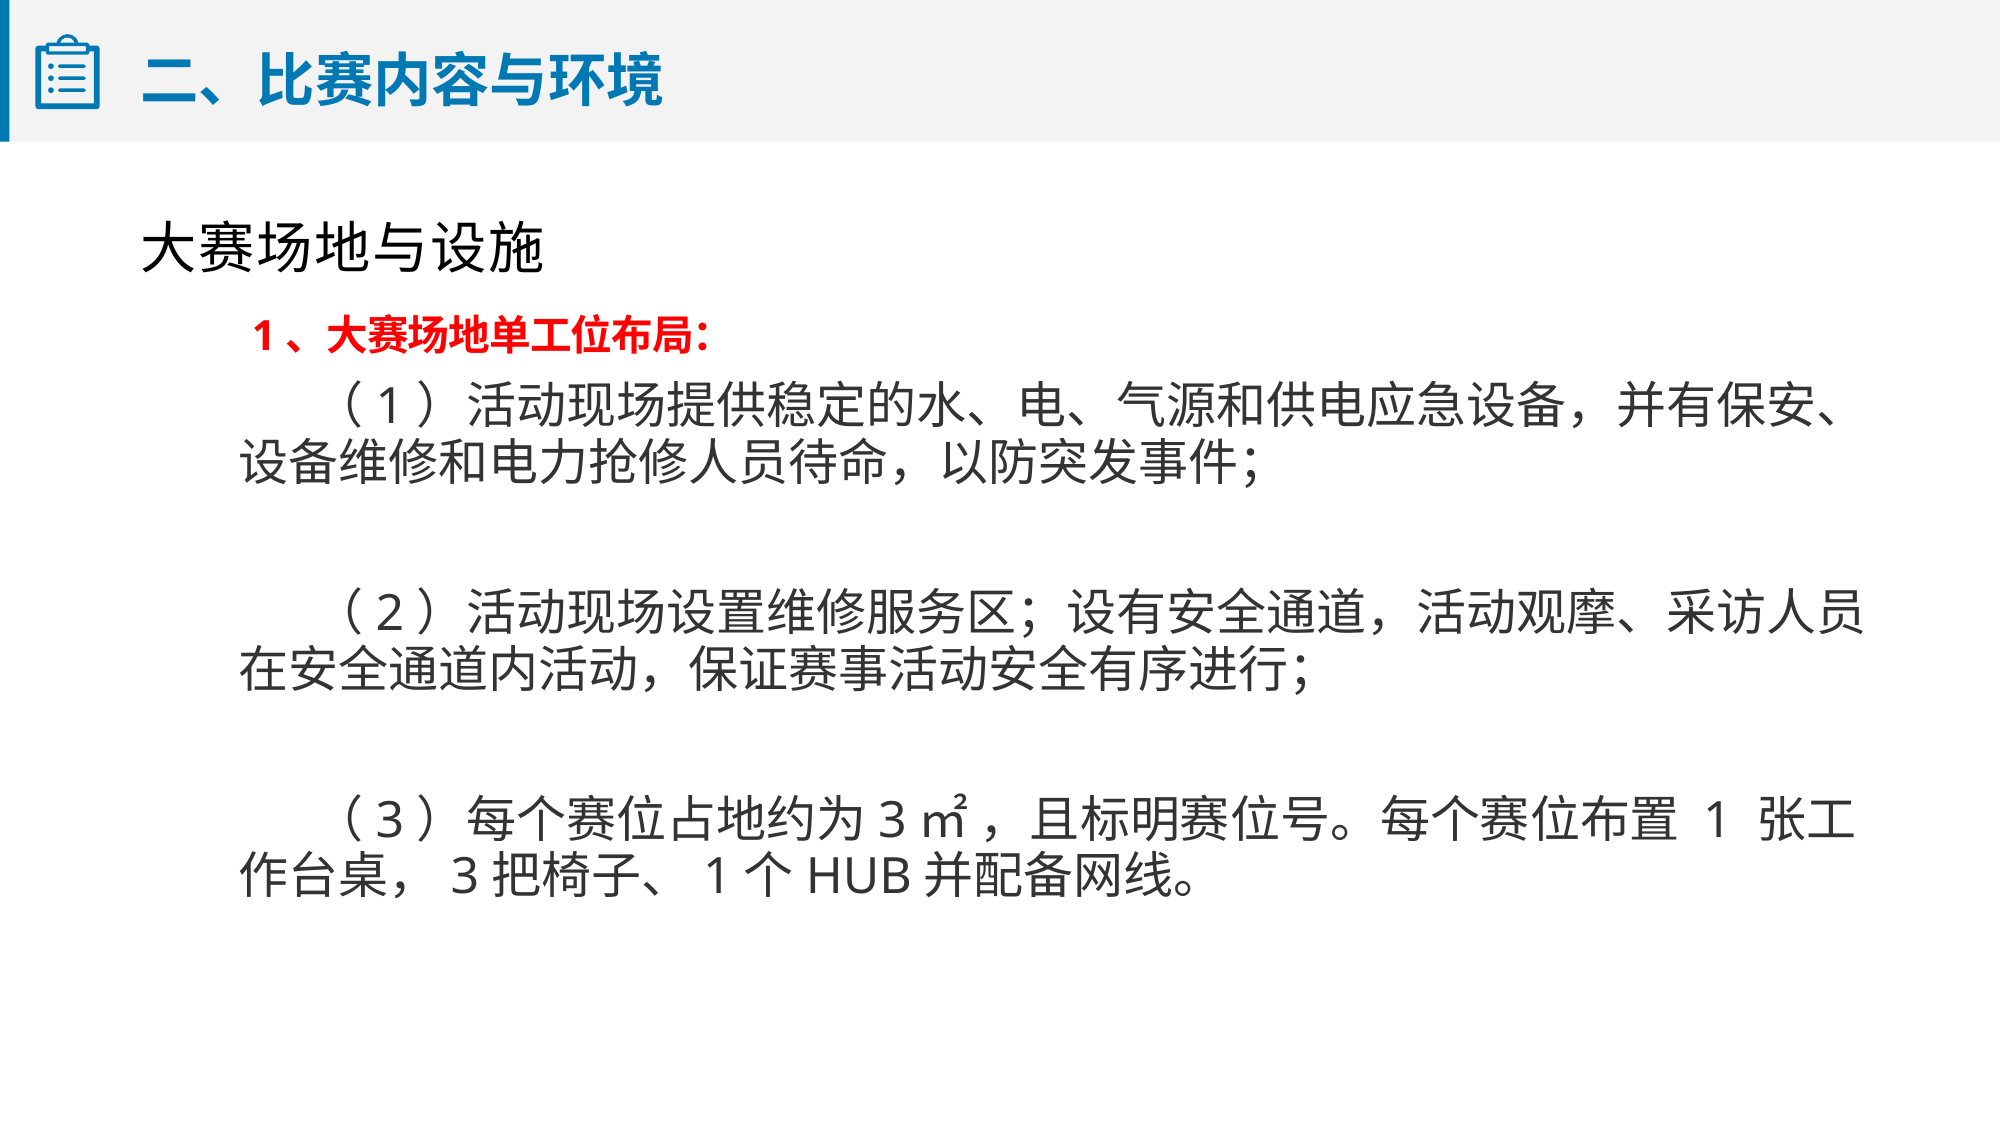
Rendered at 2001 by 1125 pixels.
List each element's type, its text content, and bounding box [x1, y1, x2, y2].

title 二、比赛内容与环境 [125, 41, 910, 116]
text_box 大赛场地与设施 [125, 204, 1126, 287]
text_box 1、大赛场地单工位布局： （1）活动现场提供稳定的水、电、气源和供电应急设备，并有保安、设备维修和电力抢修人员待命，以防突发事件； （2）活动现场设置维修服务区；设有安全通道，活动观摩、采访人员在安全通道内活动，保证赛事活动安全有序进行； （3）每个赛位占地约为3㎡ ，且标明赛位号。每个赛位布置 1 张工作台桌，3把椅子、1个HUB并配备网线。 [147, 304, 1892, 913]
